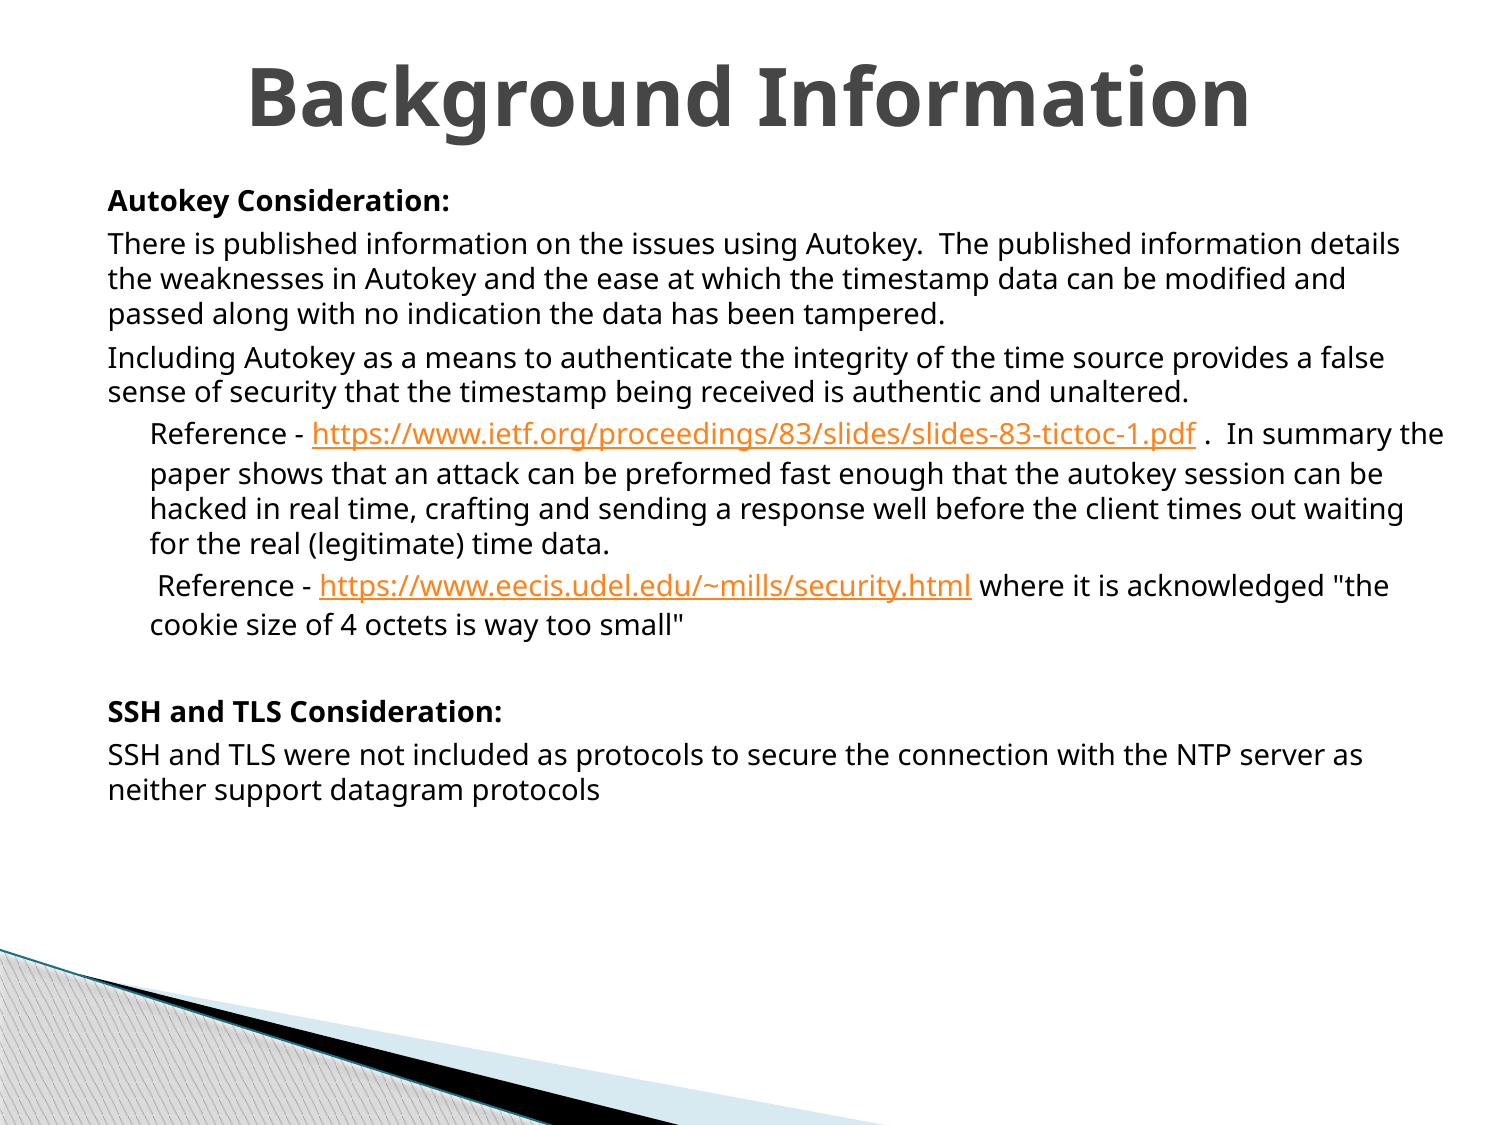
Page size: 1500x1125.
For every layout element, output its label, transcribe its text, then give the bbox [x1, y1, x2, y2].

list Autokey Consideration: There is published information on the issues using Autokey. The published information details the weaknesses in Autokey and the ease at which the timestamp data can be modified and passed along with no indication the data has been tampered. Including Autokey as a means to authenticate the integrity of the time source provides a false sense of security that the timestamp being received is authentic and unaltered. Reference - https://www.ietf.org/proceedings/83/slides/slides-83-tictoc-1.pdf . In summary the paper shows that an attack can be preformed fast enough that the autokey session can be hacked in real time, crafting and sending a response well before the client times out waiting for the real (legitimate) time data. Reference - https://www.eecis.udel.edu/~mills/security.html where it is acknowledged "the cookie size of 4 octets is way too small" SSH and TLS Consideration: SSH and TLS were not included as protocols to secure the connection with the NTP server as neither support datagram protocols [74, 174, 1466, 938]
title Background Information [74, 37, 1425, 150]
